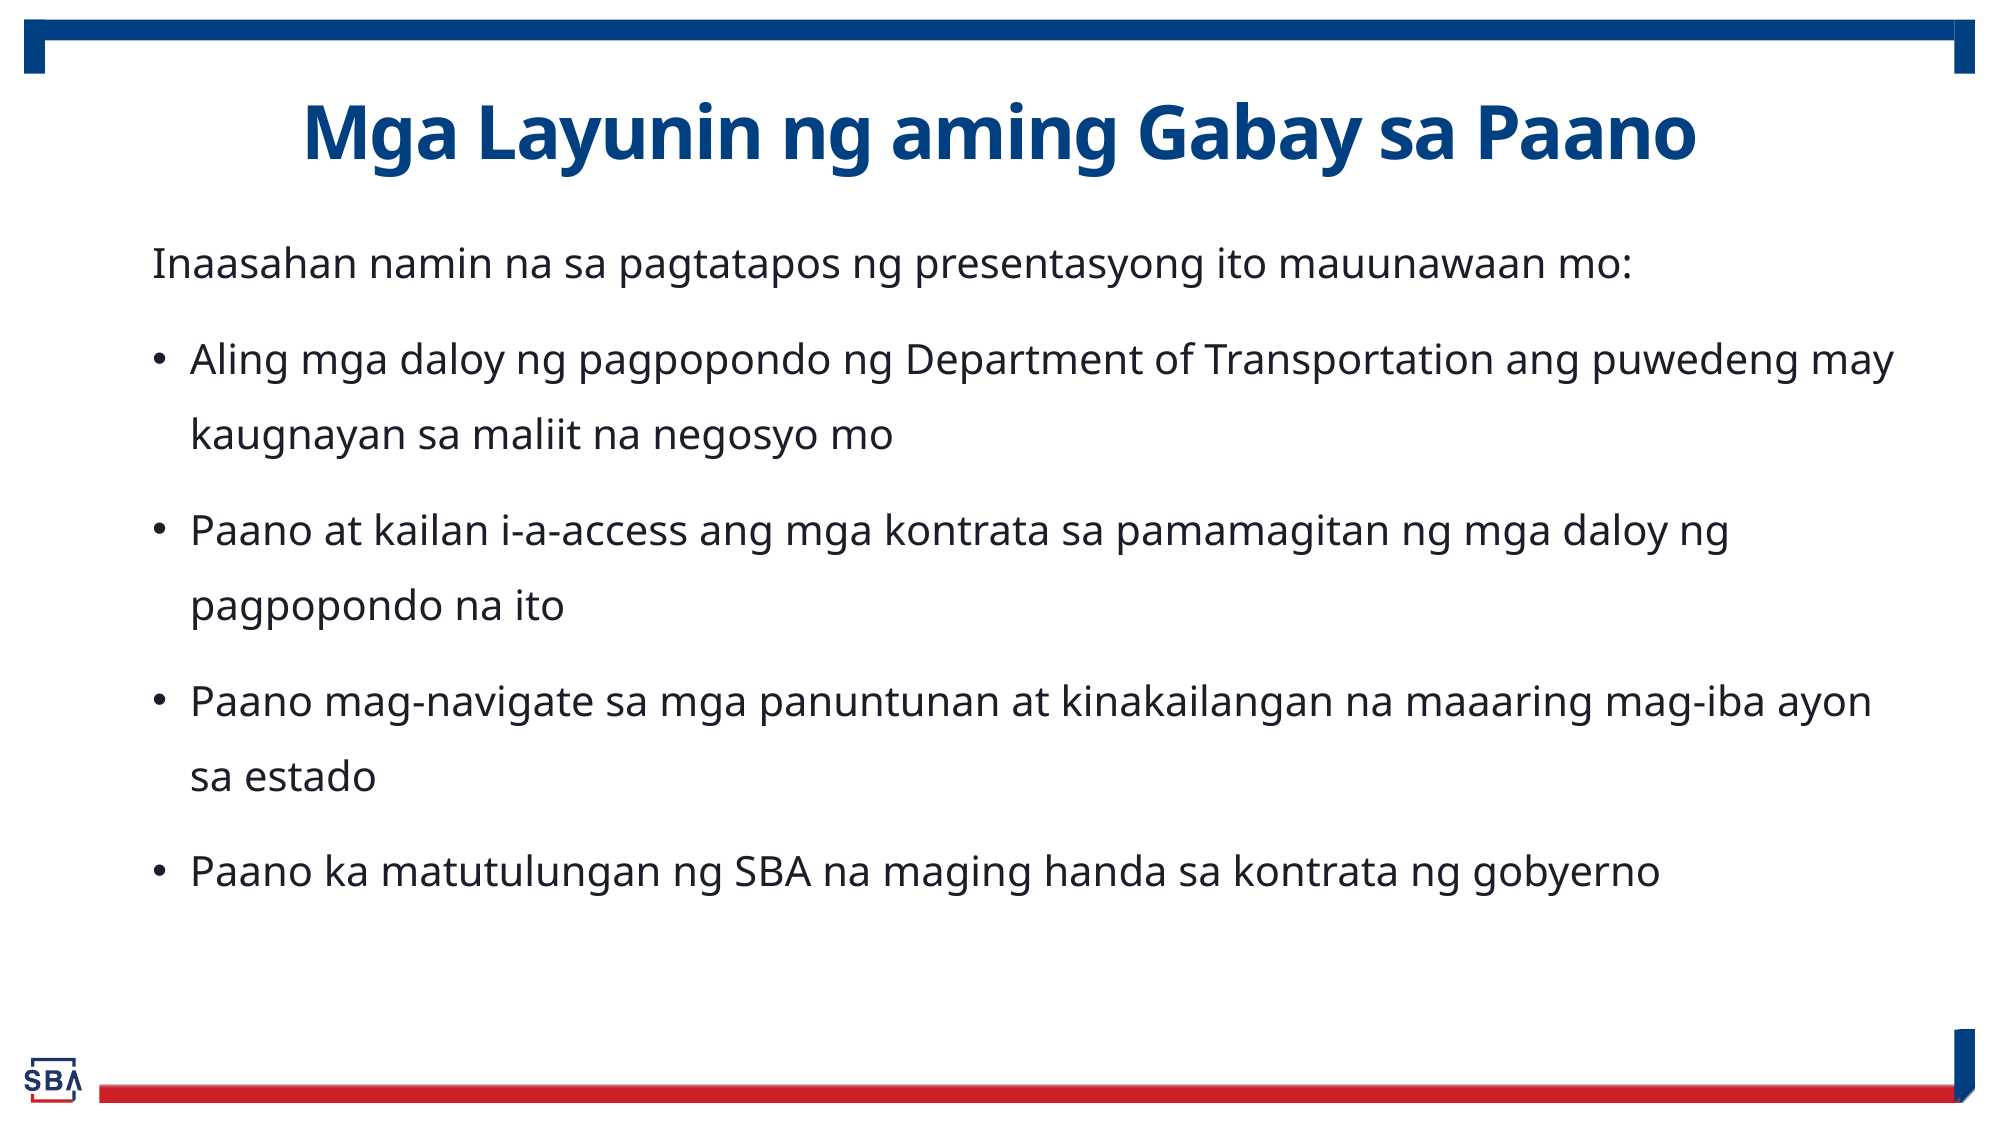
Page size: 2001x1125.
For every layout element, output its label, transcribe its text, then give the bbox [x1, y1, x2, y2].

title Mga Layunin ng aming Gabay sa Paano [137, 87, 1863, 186]
list Inaasahan namin na sa pagtatapos ng presentasyong ito mauunawaan mo: Aling mga daloy ng pagpopondo ng Department of Transportation ang puwedeng may kaugnayan sa maliit na negosyo mo Paano at kailan i-a-access ang mga kontrata sa pamamagitan ng mga daloy ng pagpopondo na ito Paano mag-navigate sa mga panuntunan at kinakailangan na maaaring mag-iba ayon sa estado Paano ka matutulungan ng SBA na maging handa sa kontrata ng gobyerno [137, 204, 1937, 990]
